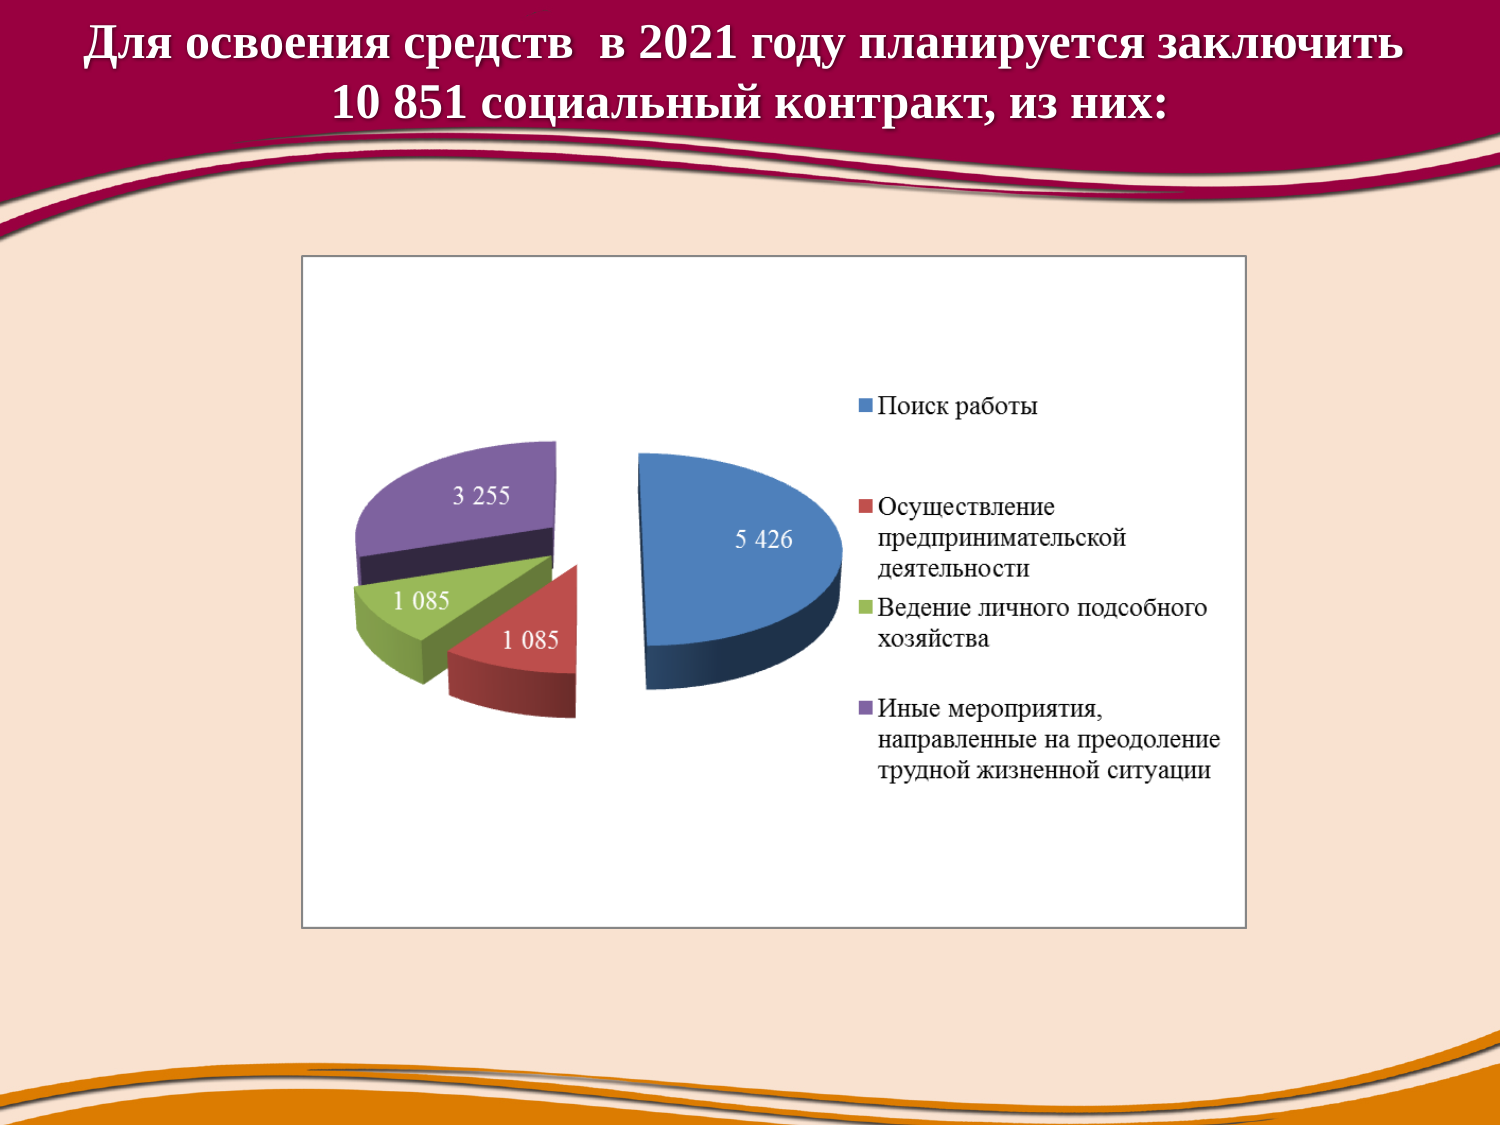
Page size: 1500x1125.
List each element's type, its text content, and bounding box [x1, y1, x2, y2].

chart [188, 562, 1300, 1015]
picture [0, 0, 1500, 1125]
title Для освоения средств в 2021 году планируется заключить 10 851 социальный контракт, из них: [17, 0, 1483, 138]
